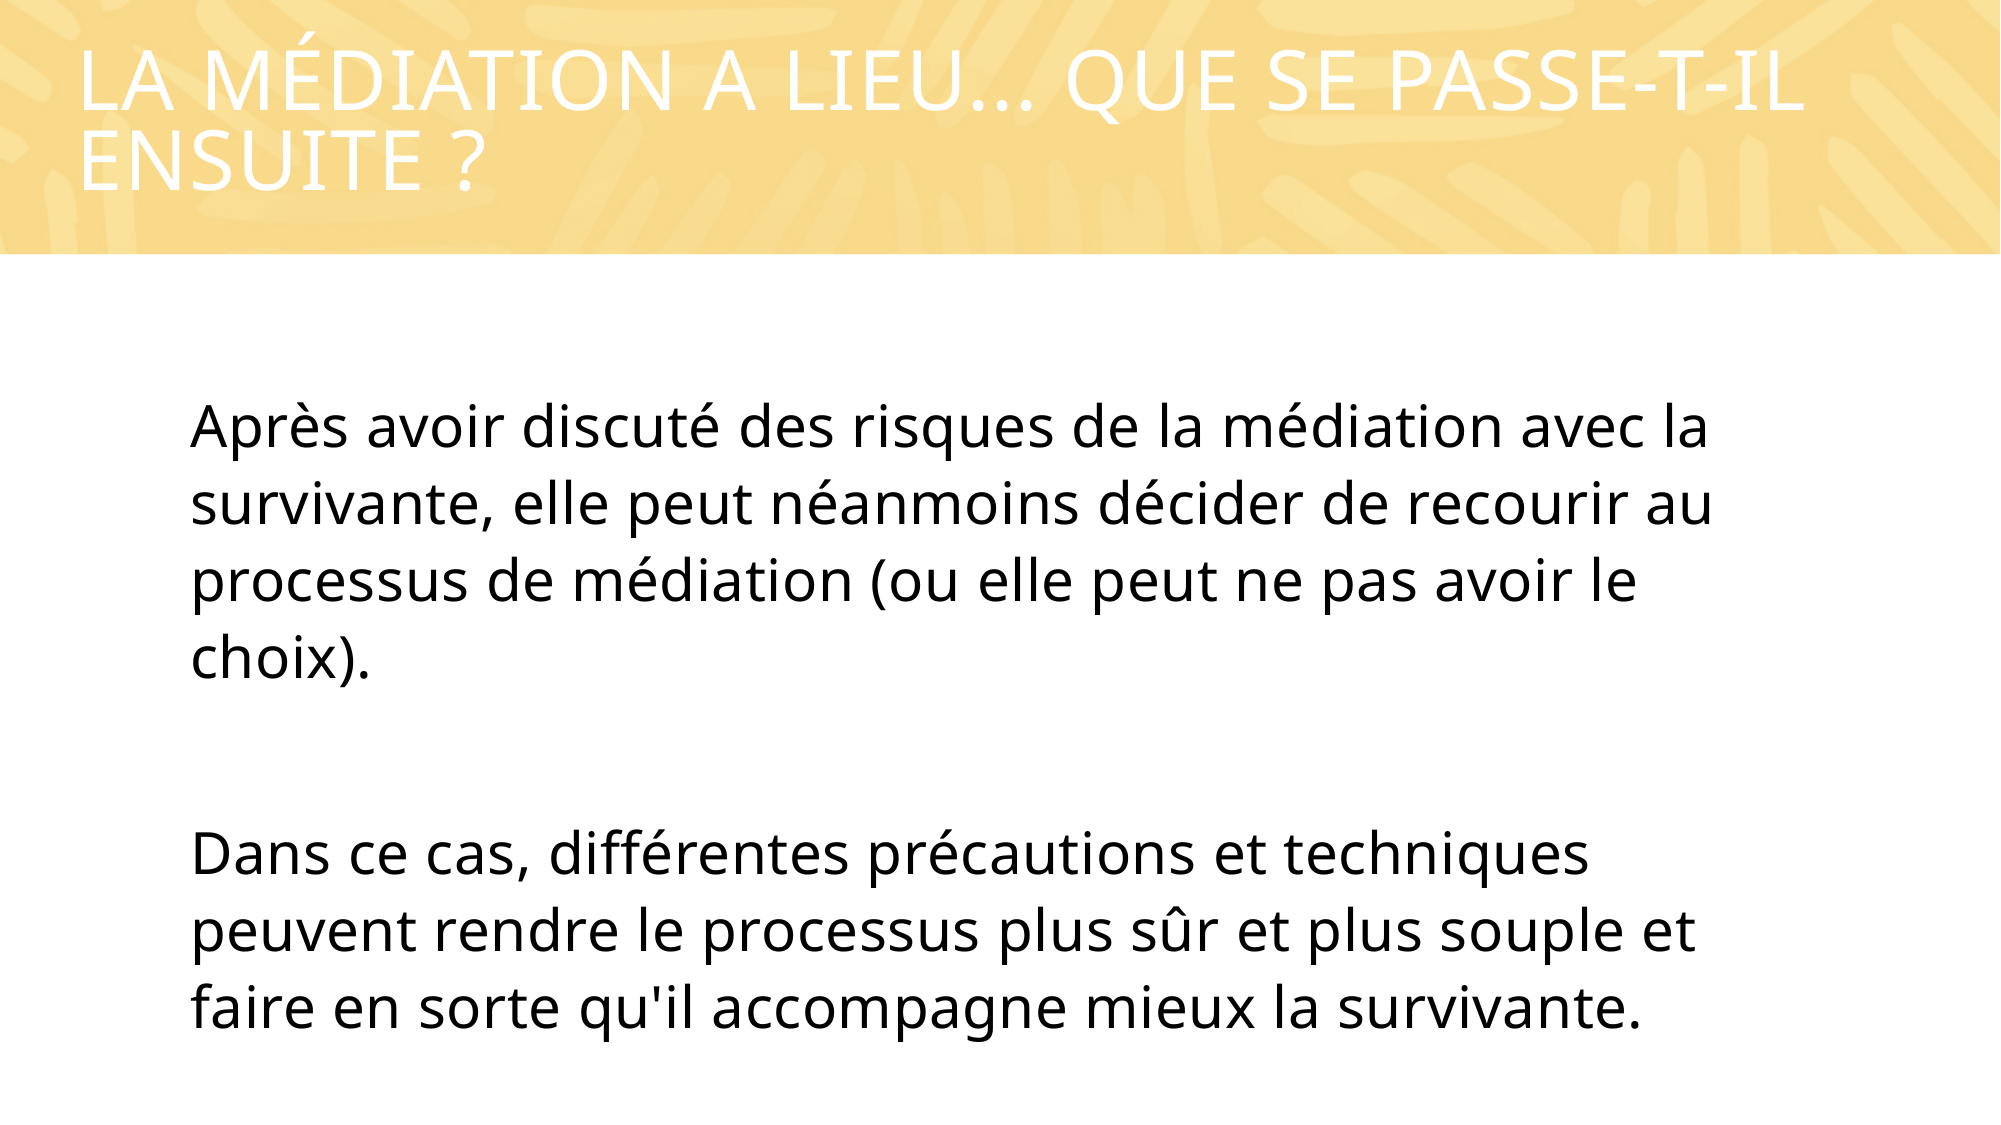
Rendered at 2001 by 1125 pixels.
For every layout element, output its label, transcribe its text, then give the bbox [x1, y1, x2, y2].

picture [0, 0, 2000, 1125]
list Après avoir discuté des risques de la médiation avec la survivante, elle peut néanmoins décider de recourir au processus de médiation (ou elle peut ne pas avoir le choix). Dans ce cas, différentes précautions et techniques peuvent rendre le processus plus sûr et plus souple et faire en sorte qu'il accompagne mieux la survivante. [167, 374, 1763, 1036]
title La médiation a lieu... Que se passe-t-il ensuite ? [61, 33, 1938, 220]
